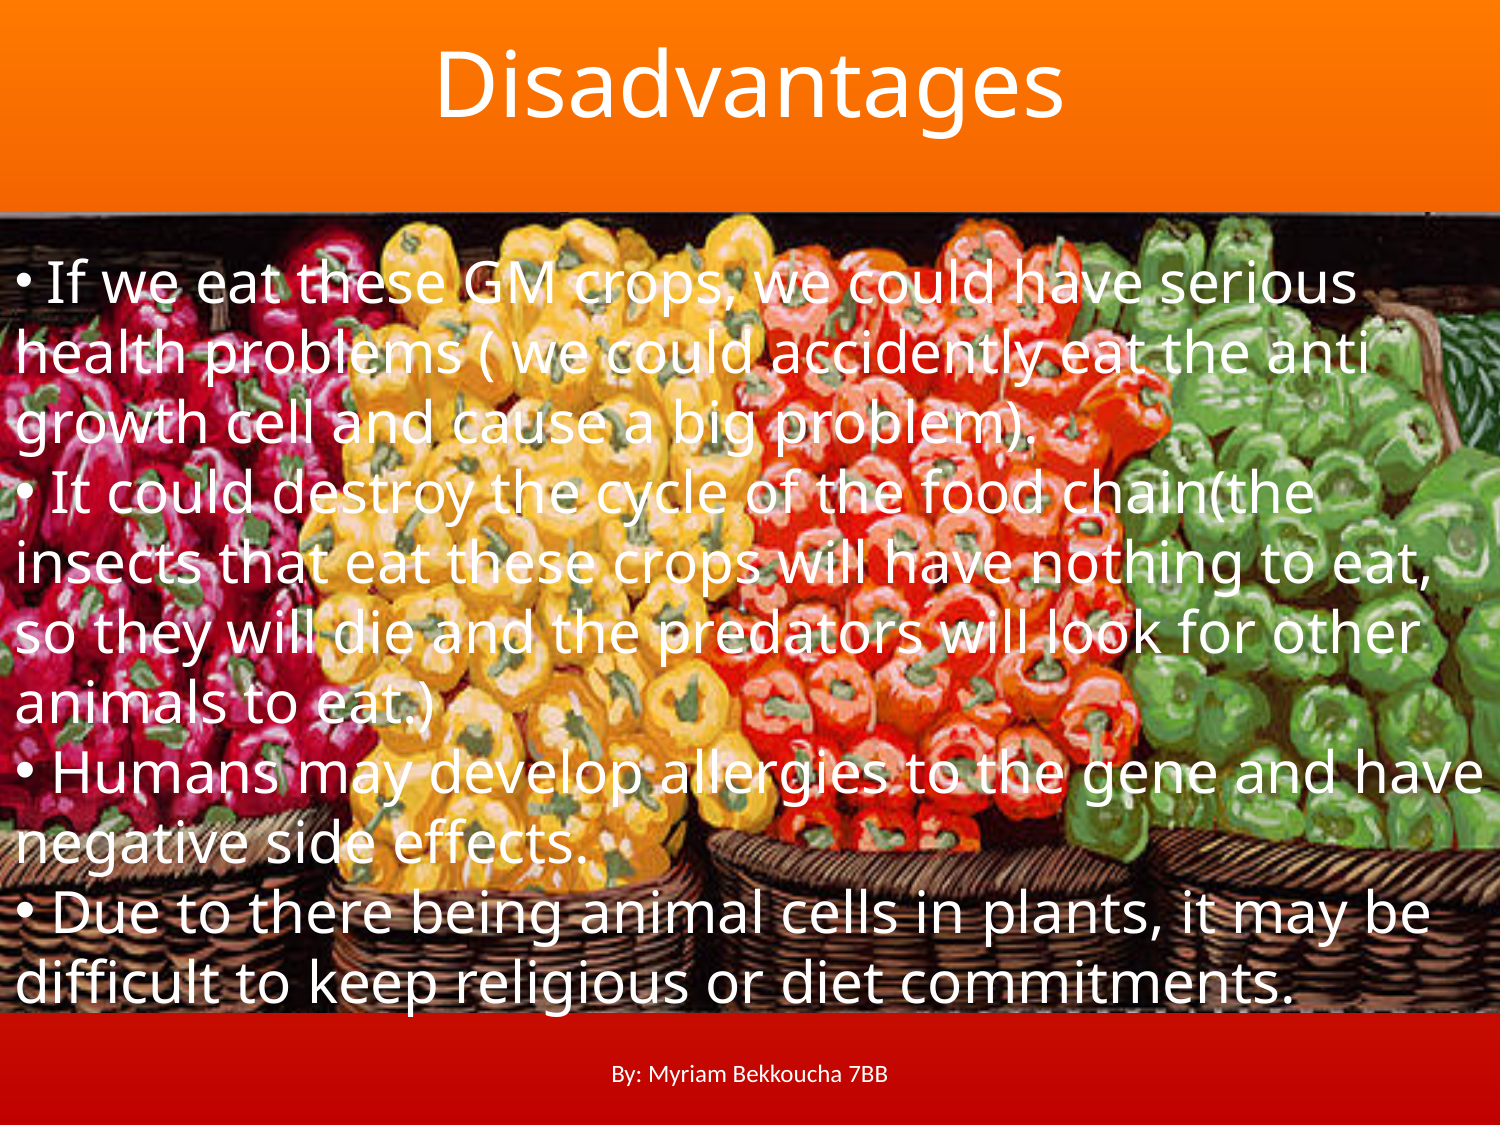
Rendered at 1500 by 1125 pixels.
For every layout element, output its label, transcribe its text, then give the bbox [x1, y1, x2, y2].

picture [0, 212, 1500, 1013]
footer By: Myriam Bekkoucha 7BB [512, 1042, 988, 1103]
title Disadvantages [75, 0, 1425, 175]
